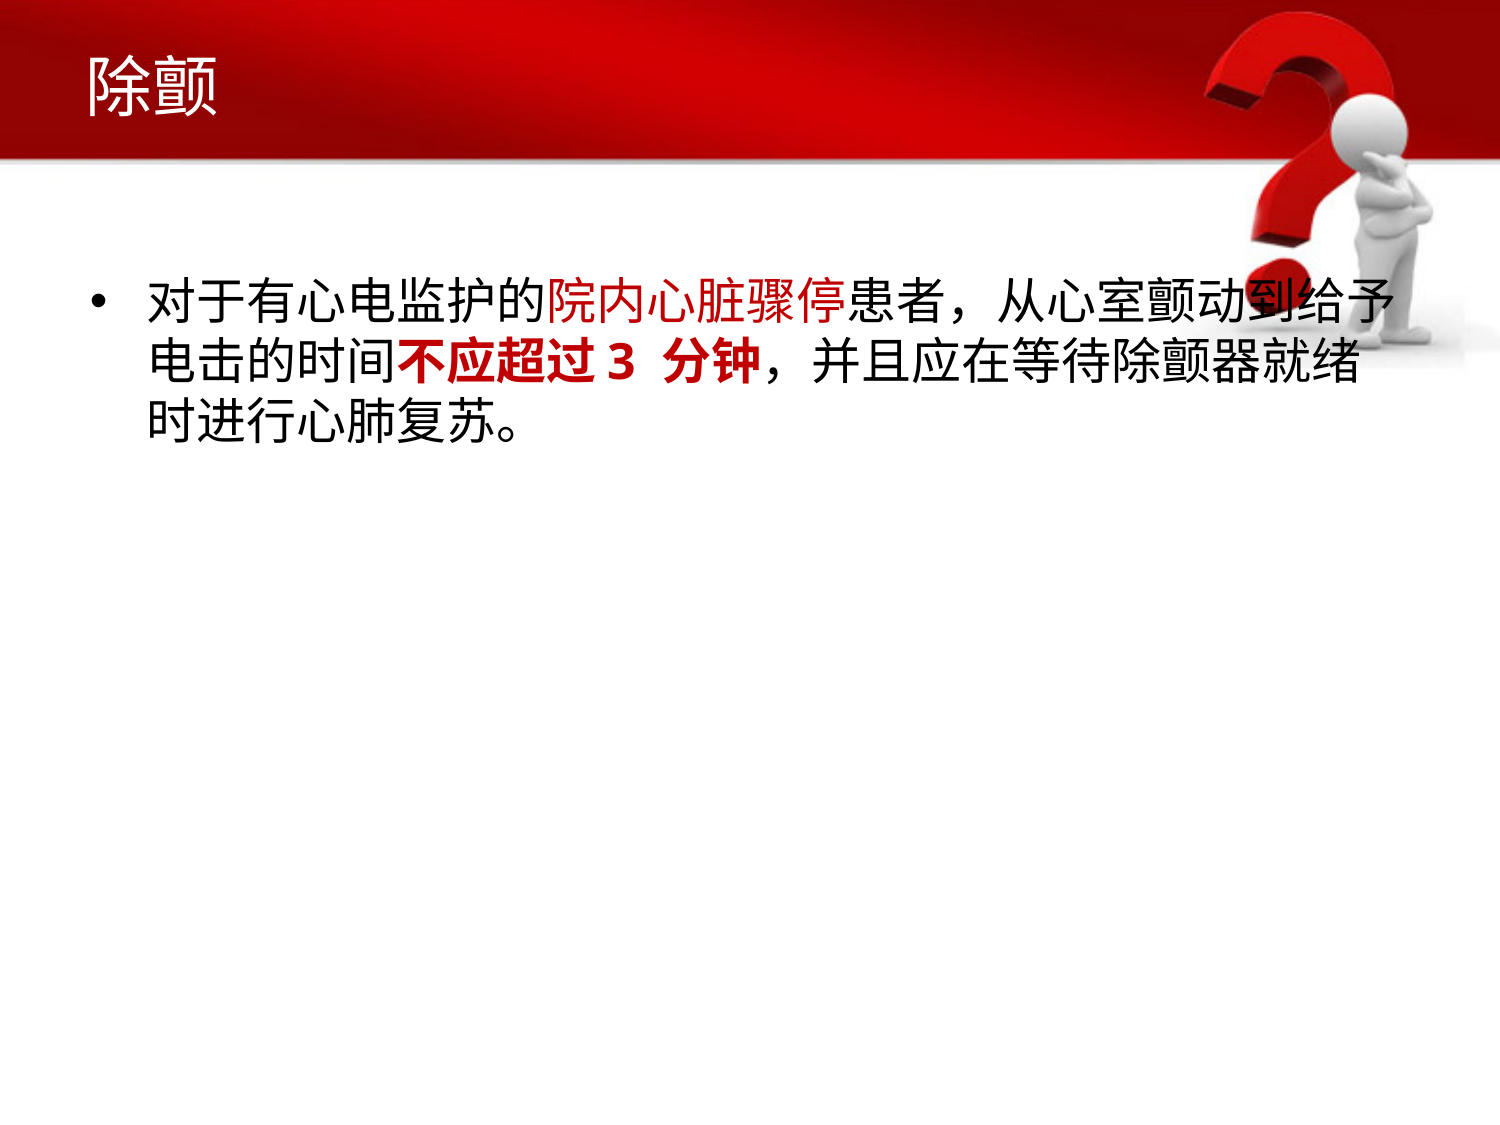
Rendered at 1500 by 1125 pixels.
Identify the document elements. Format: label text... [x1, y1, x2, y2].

text_box 对于有心电监护的院内心脏骤停患者，从心室颤动到给予电击的时间不应超过3 分钟，并且应在等待除颤器就绪时进行心肺复苏。 [74, 262, 1425, 1005]
picture [0, 0, 1500, 1125]
title 除颤 [70, 31, 1421, 139]
